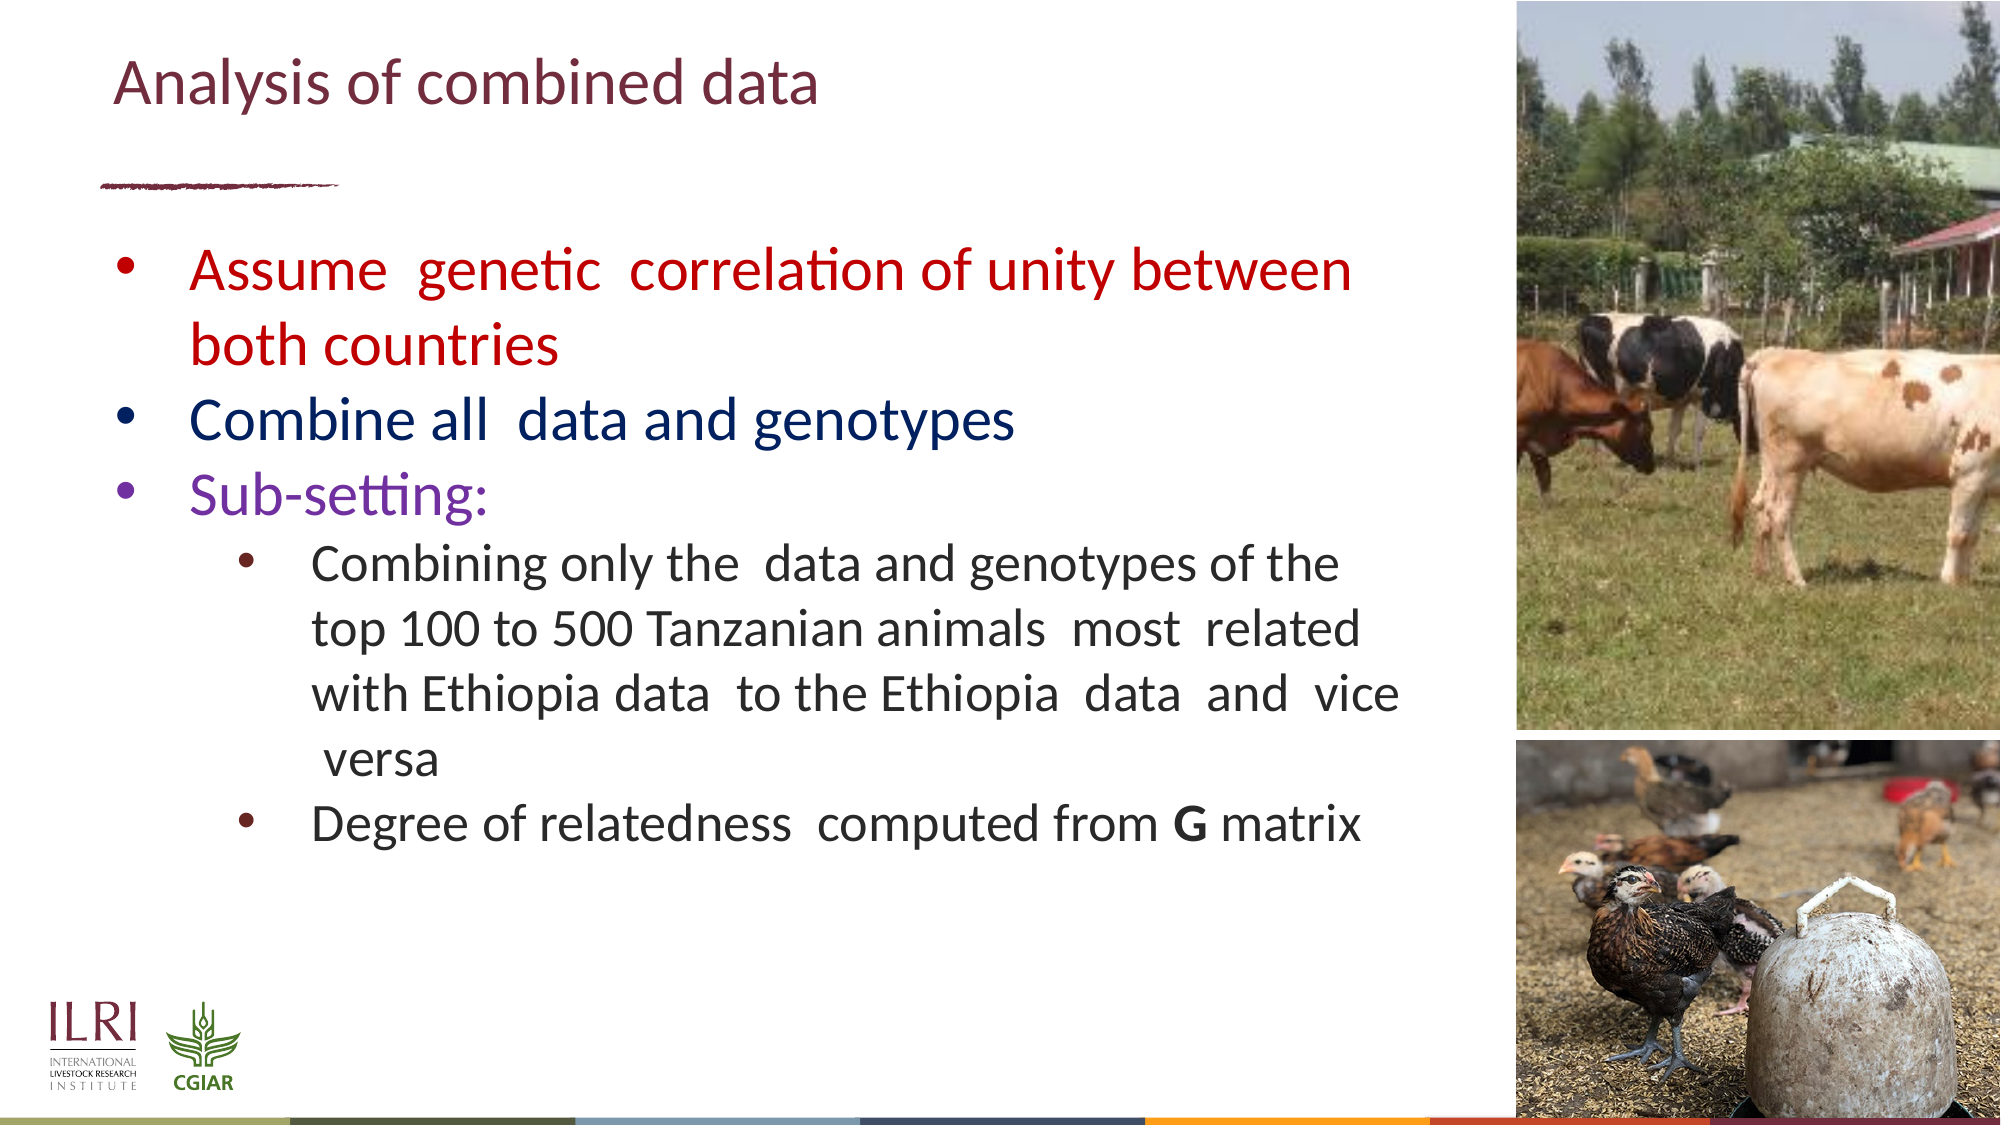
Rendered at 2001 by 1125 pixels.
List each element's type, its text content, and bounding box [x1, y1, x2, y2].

picture [1516, 740, 2000, 1118]
list Assume genetic correlation of unity between both countries Combine all data and genotypes Sub-setting: Combining only the data and genotypes of the top 100 to 500 Tanzanian animals most related with Ethiopia data to the Ethiopia data and vice versa Degree of relatedness computed from G matrix [99, 220, 1430, 971]
title Analysis of combined data [98, 30, 1428, 182]
picture [1516, 0, 2000, 731]
